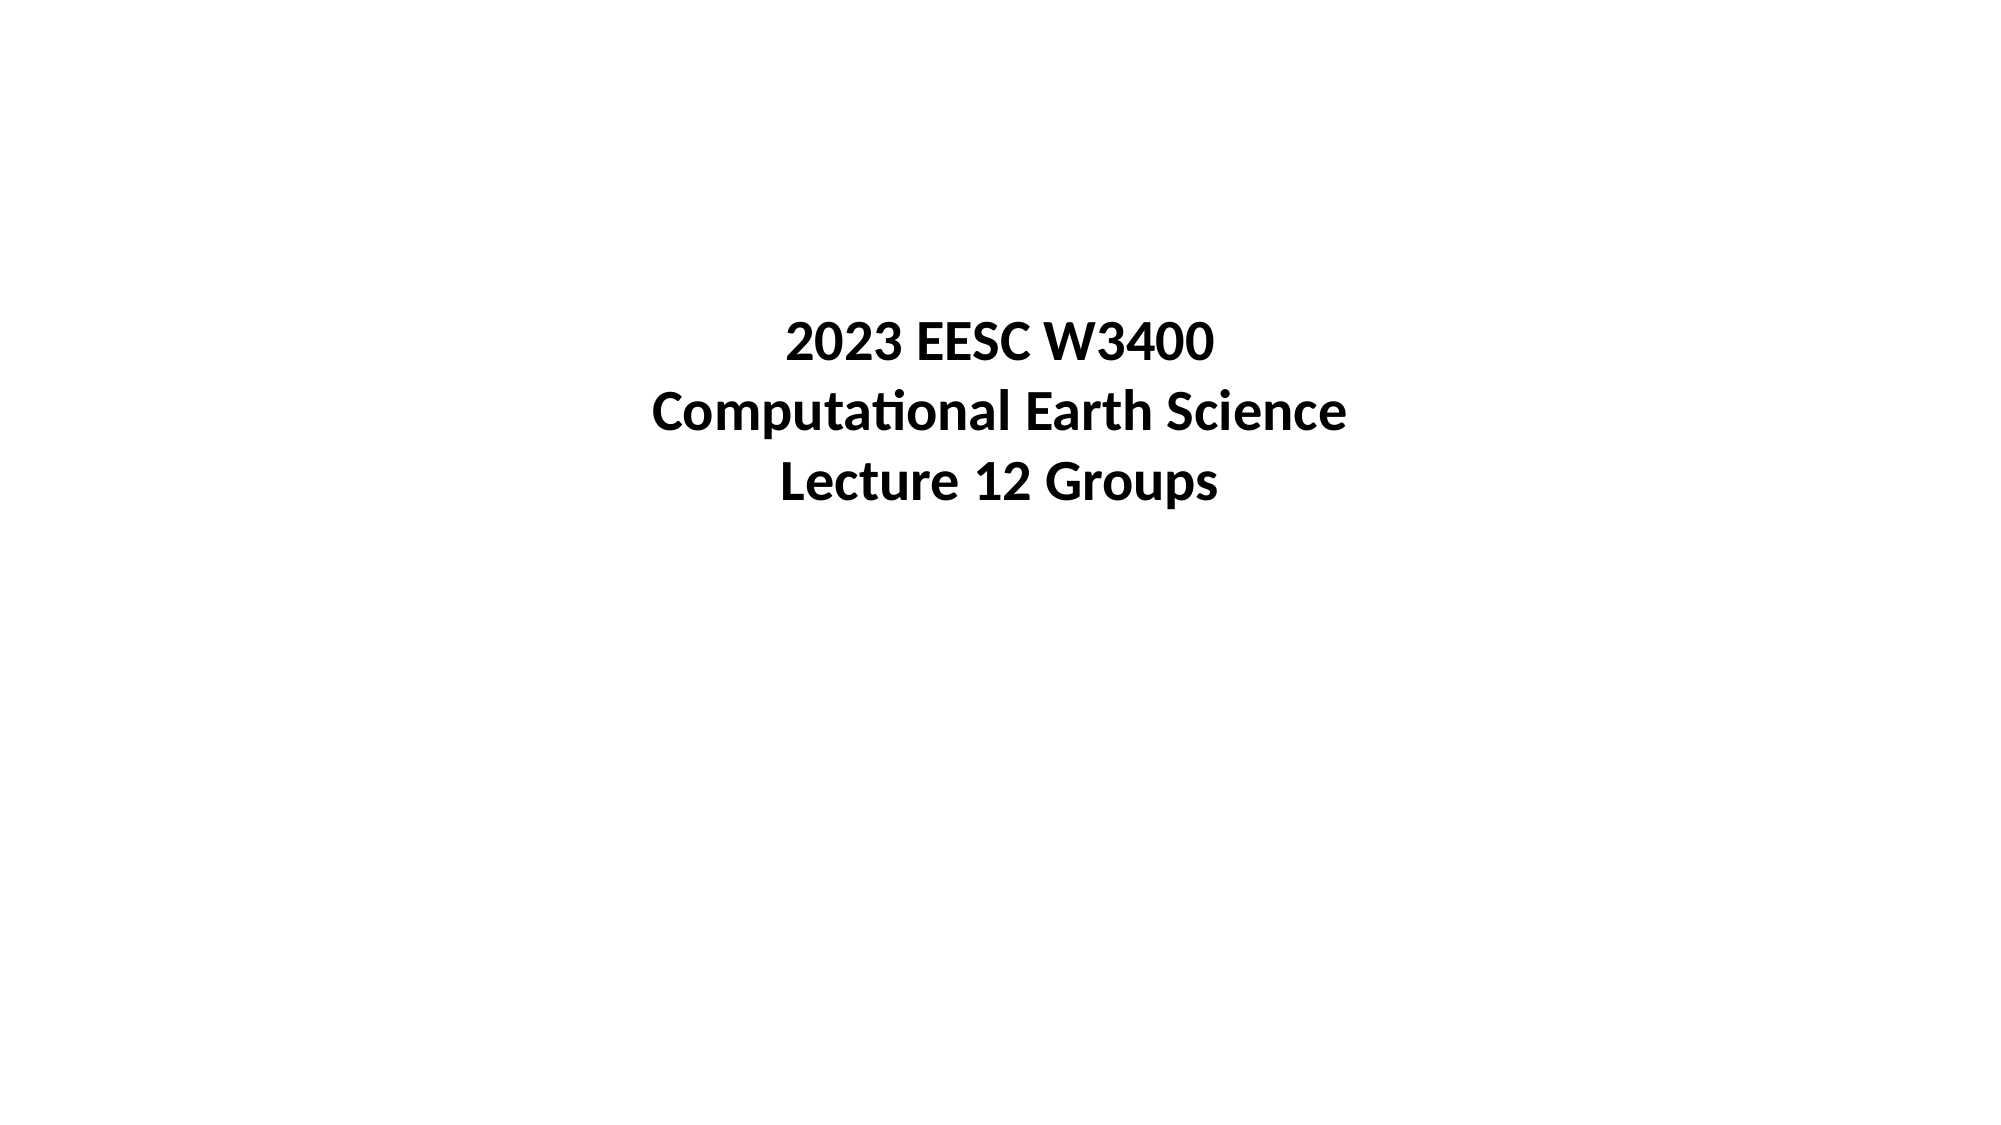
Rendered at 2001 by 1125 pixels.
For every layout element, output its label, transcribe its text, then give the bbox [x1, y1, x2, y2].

text_box 2023 EESC W3400 Computational Earth Science Lecture 12 Groups [0, 295, 2000, 520]
